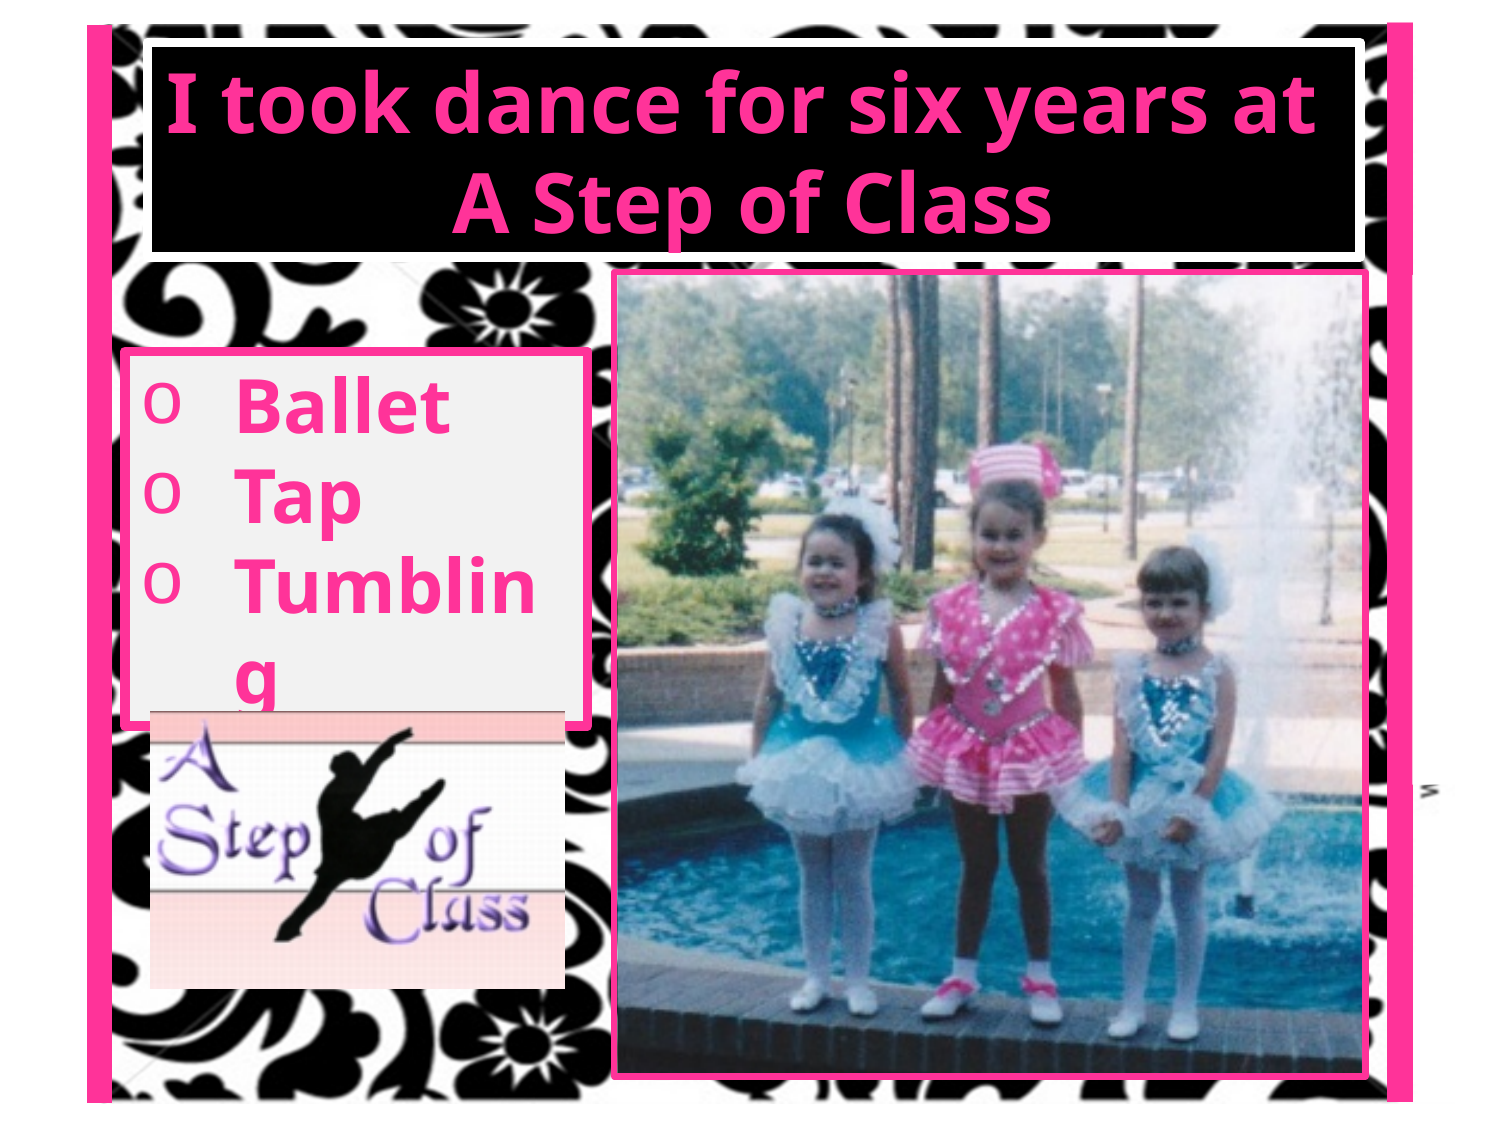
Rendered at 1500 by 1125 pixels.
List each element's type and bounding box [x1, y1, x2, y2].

picture [101, 22, 1456, 1104]
